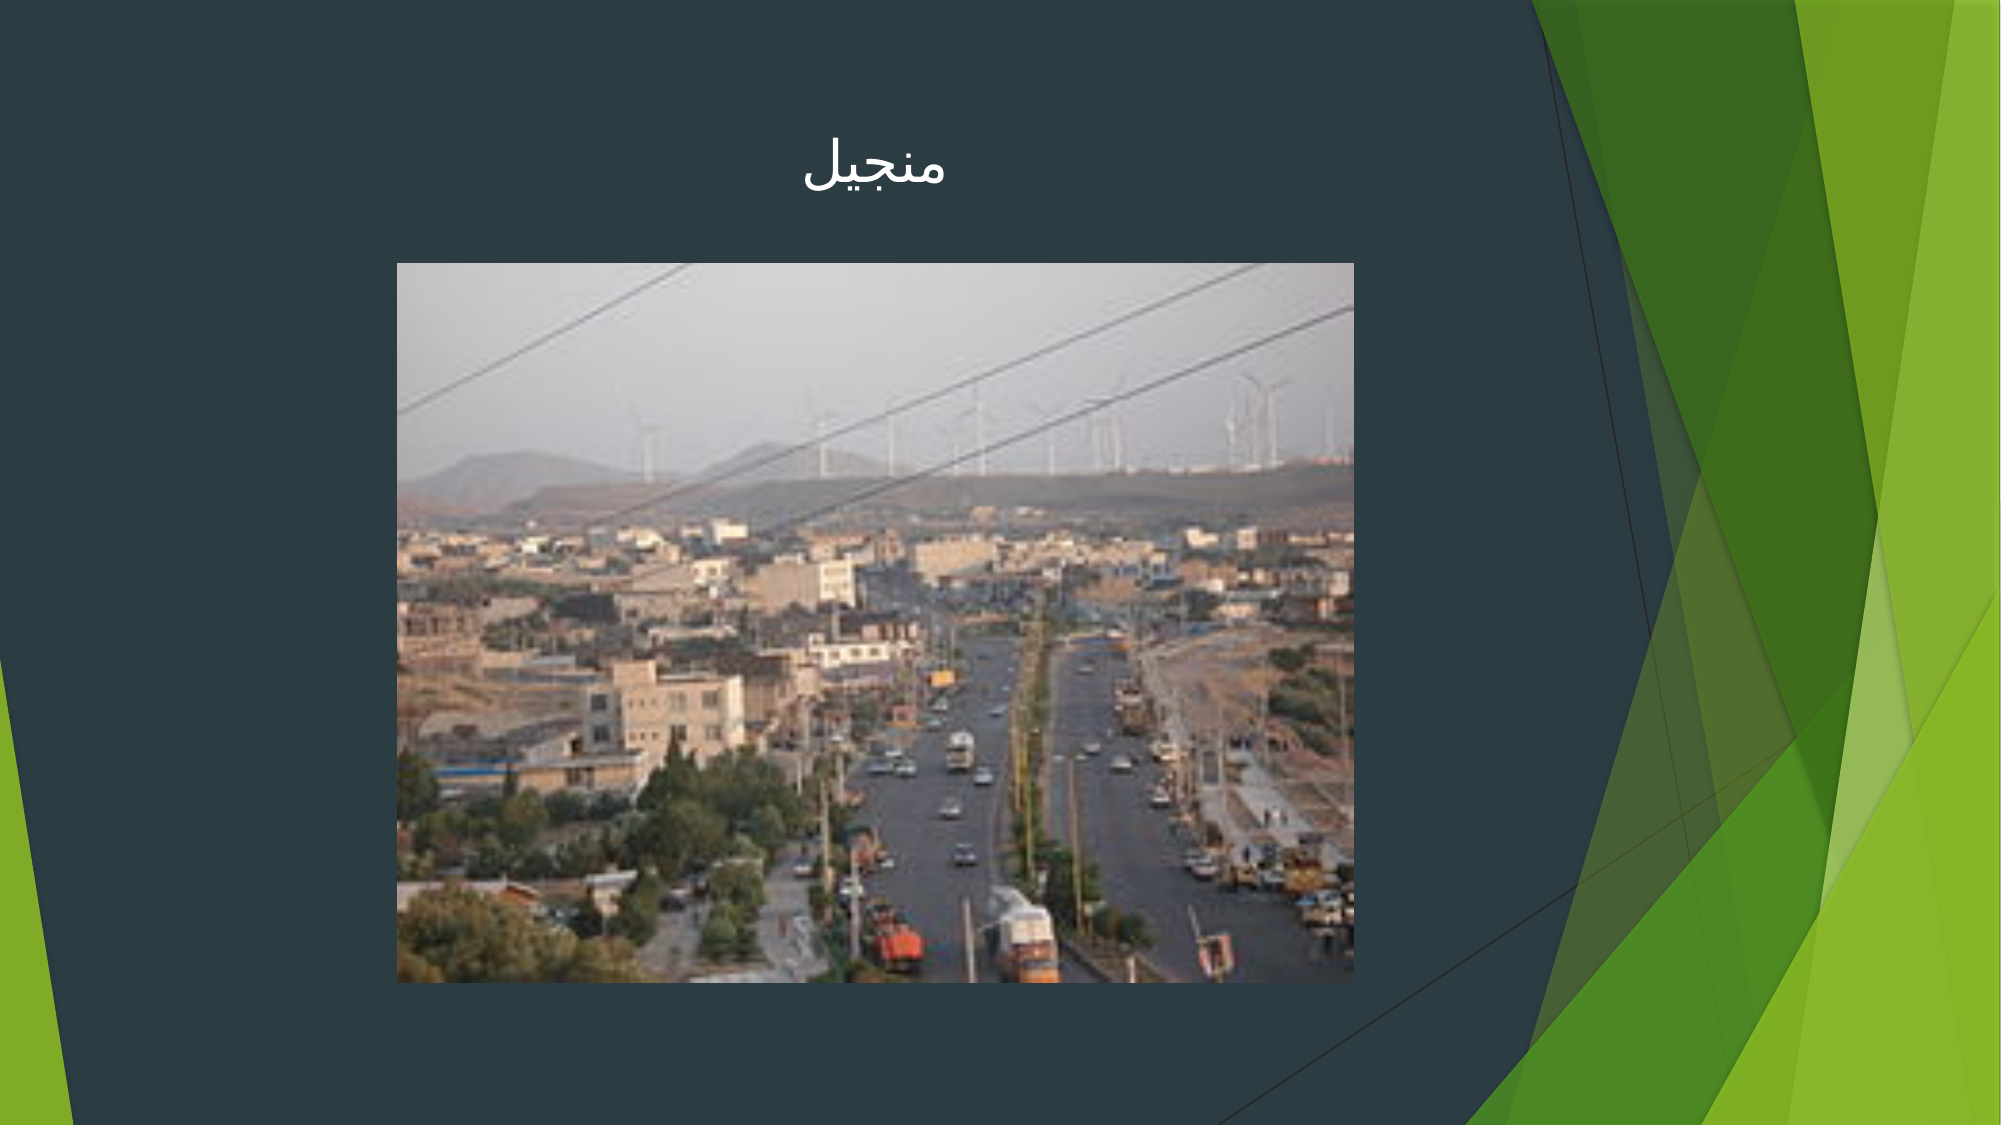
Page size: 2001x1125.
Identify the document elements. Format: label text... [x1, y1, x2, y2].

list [397, 263, 1354, 983]
text_box منجیل [433, 117, 1318, 202]
